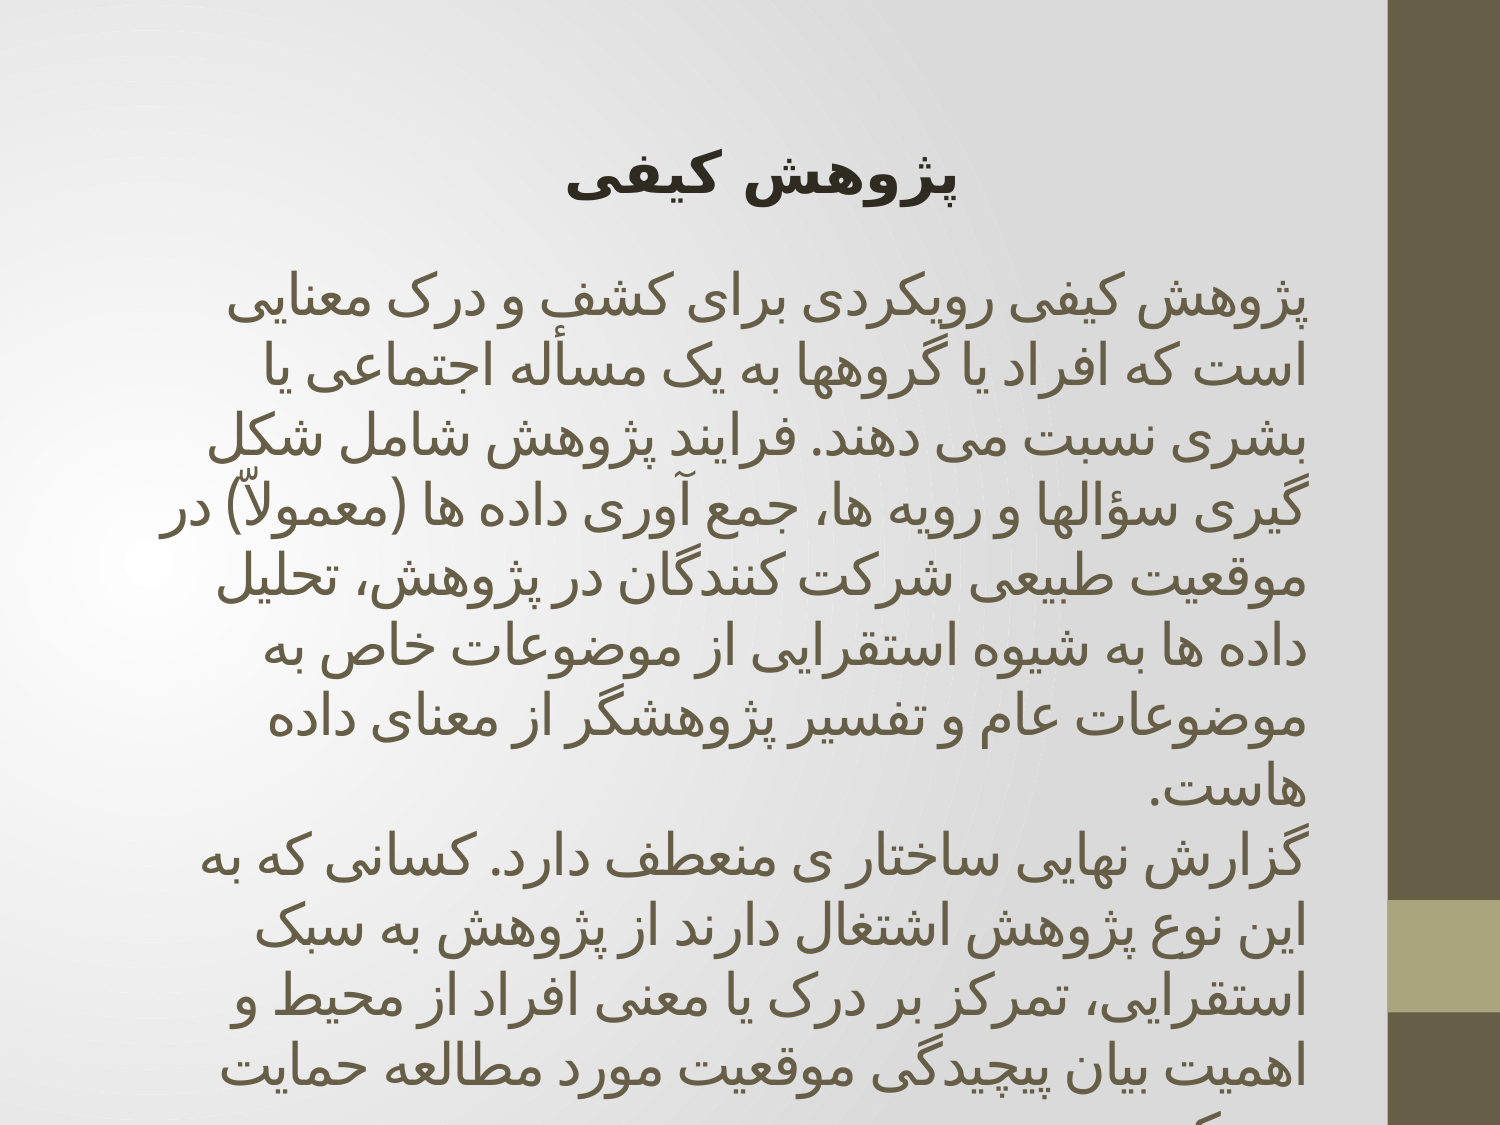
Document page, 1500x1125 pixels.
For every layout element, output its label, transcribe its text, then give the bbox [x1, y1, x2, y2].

title پژوهش کیفی رویکردی برای کشف و درک معنایی است که افراد یا گروهها به یک مسأله اجتماعی یا بشری نسبت می دهند. فرایند پژوهش شامل شکل گیری سؤالها و رویه ها، جمع آوری داده ها (معمولاّ) در موقعیت طبیعی شرکت کنندگان در پژوهش، تحلیل داده ها به شیوه استقرایی از موضوعات خاص به موضوعات عام و تفسیر پژوهشگر از معنای داده هاست. گزارش نهایی ساختار ی منعطف دارد. کسانی که به این نوع پژوهش اشتغال دارند از پژوهش به سبک استقرایی، تمرکز بر درک یا معنی افراد از محیط و اهمیت بیان پیچیدگی موقعیت مورد مطالعه حمایت می کنند. [125, 249, 1325, 947]
list پژوهش کیفی [125, 75, 1400, 213]
